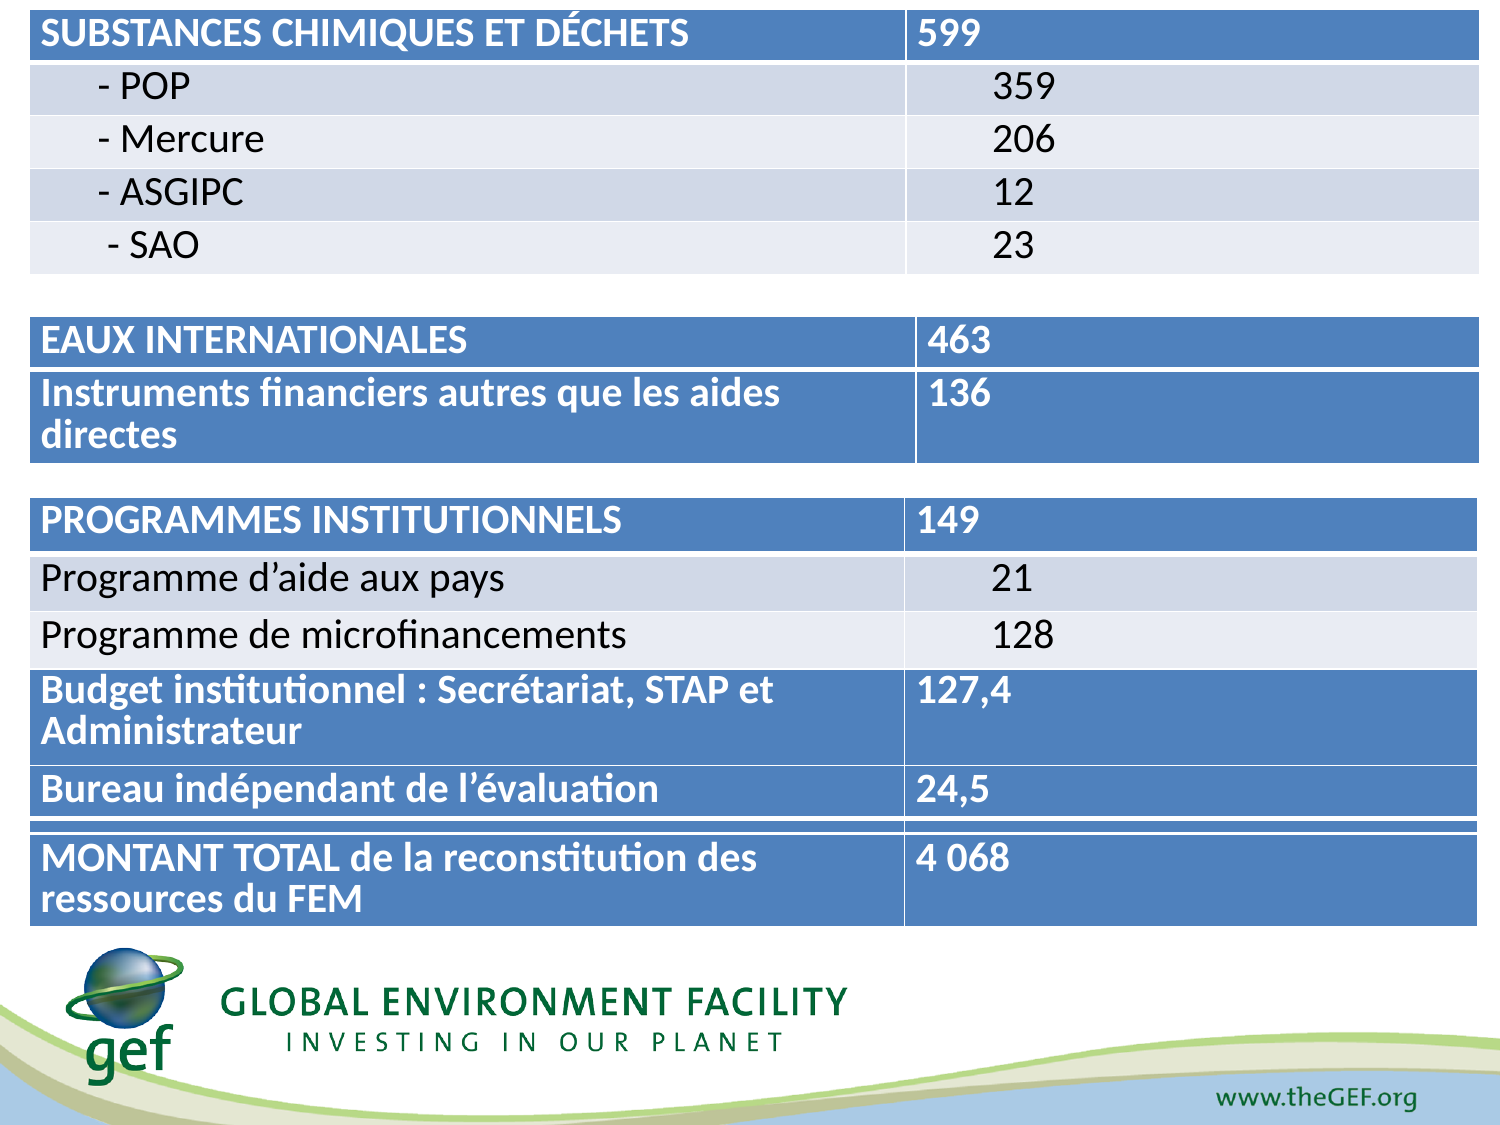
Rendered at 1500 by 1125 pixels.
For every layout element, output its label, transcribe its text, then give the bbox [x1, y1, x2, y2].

table_cell - ASGIPC [30, 169, 905, 221]
table_cell Programme de microfinancements [30, 612, 904, 668]
table_cell 128 [905, 612, 1477, 668]
table_header MONTANT TOTAL de la reconstitution des ressources du FEM [30, 835, 904, 926]
table_cell - Mercure [30, 116, 905, 168]
table_cell 359 [907, 65, 1479, 115]
table_cell 206 [907, 116, 1479, 168]
picture [0, 920, 1500, 1125]
table_header Budget institutionnel : Secrétariat, STAP et Administrateur [30, 670, 904, 765]
table_header PROGRAMMES INSTITUTIONNELS [30, 498, 904, 551]
table_header Bureau indépendant de l’évaluation [30, 766, 904, 816]
table_cell Instruments financiers autres que les aides directes [30, 372, 915, 463]
table_cell 23 [907, 222, 1479, 274]
table_header 463 [917, 317, 1479, 367]
table_cell - SAO [30, 222, 905, 274]
table_cell 21 [905, 557, 1477, 611]
table_header 599 [907, 10, 1479, 60]
table_header 127,4 [905, 821, 1477, 832]
table_cell Programme d’aide aux pays [30, 557, 904, 611]
table_header 4 068 [905, 835, 1477, 926]
table_cell 136 [917, 372, 1479, 463]
table_header SUBSTANCES CHIMIQUES ET DÉCHETS [30, 10, 905, 60]
table_header 127,4 [905, 670, 1477, 765]
table_header 24,5 [905, 766, 1477, 816]
table_header Budget institutionnel : Secrétariat, STAP et Administrateur [30, 821, 904, 832]
table_cell 12 [907, 169, 1479, 221]
table_header 149 [905, 498, 1477, 551]
table_header EAUX INTERNATIONALES [30, 317, 915, 367]
table_cell - POP [30, 65, 905, 115]
